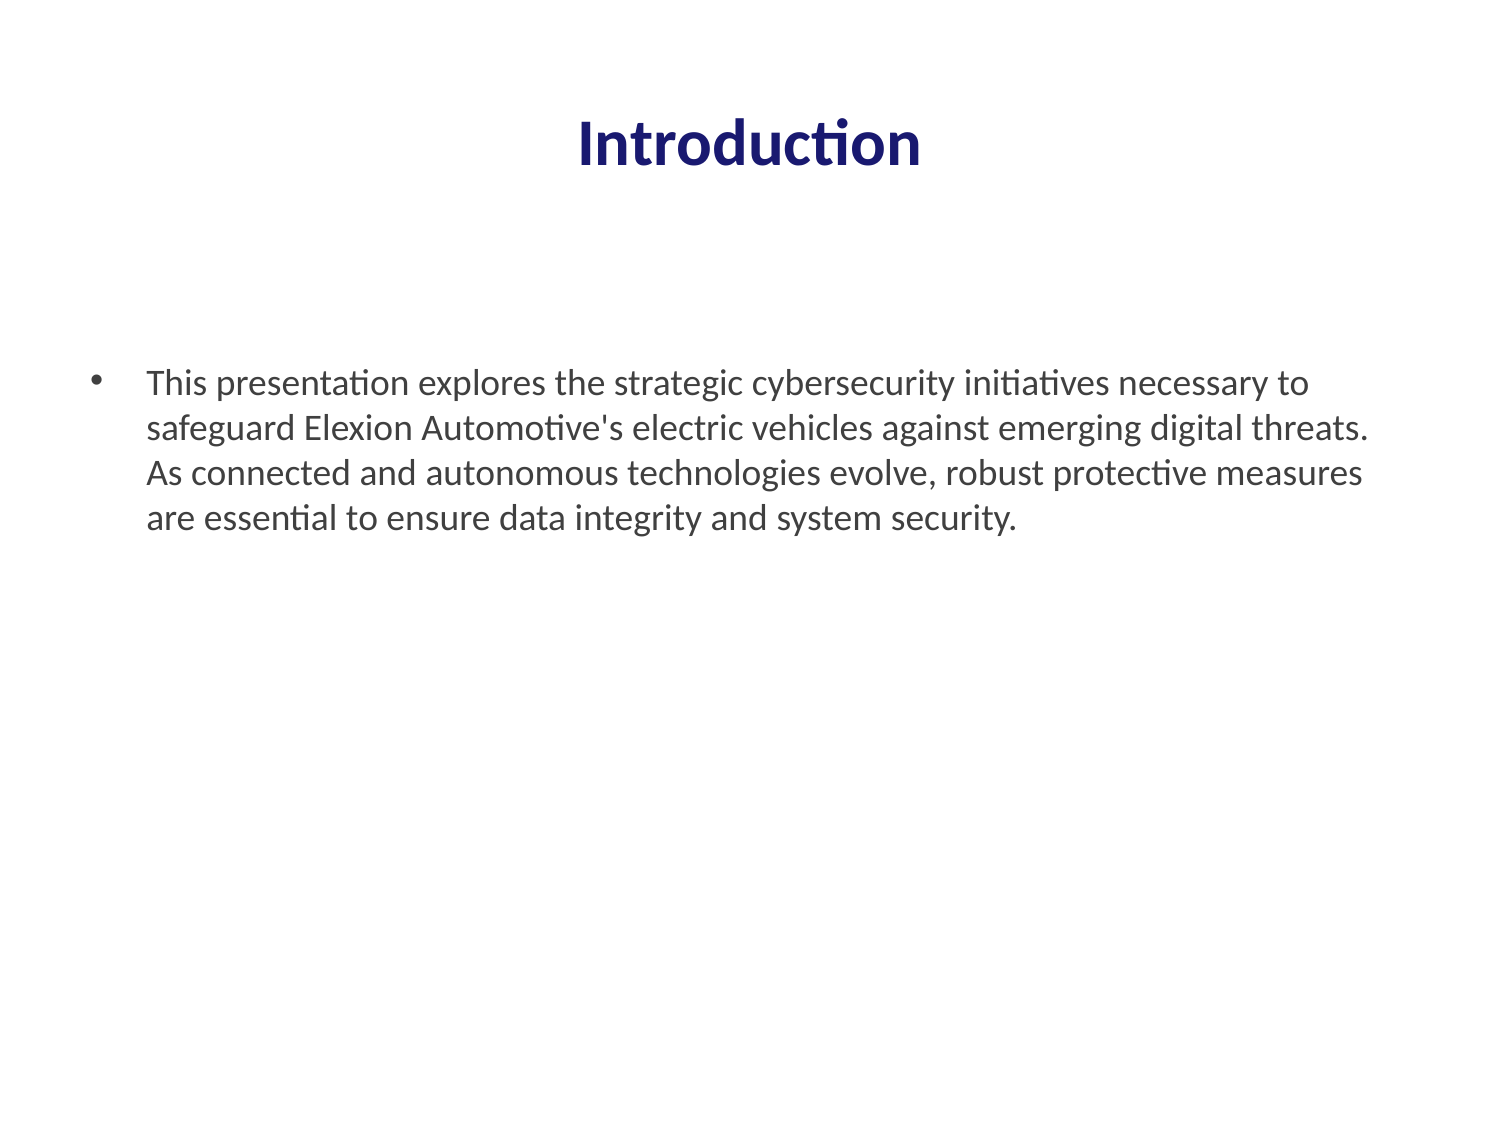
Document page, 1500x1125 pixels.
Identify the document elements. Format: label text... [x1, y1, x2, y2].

title Introduction [75, 45, 1425, 233]
list This presentation explores the strategic cybersecurity initiatives necessary to safeguard Elexion Automotive's electric vehicles against emerging digital threats. As connected and autonomous technologies evolve, robust protective measures are essential to ensure data integrity and system security. [75, 262, 1425, 1005]
